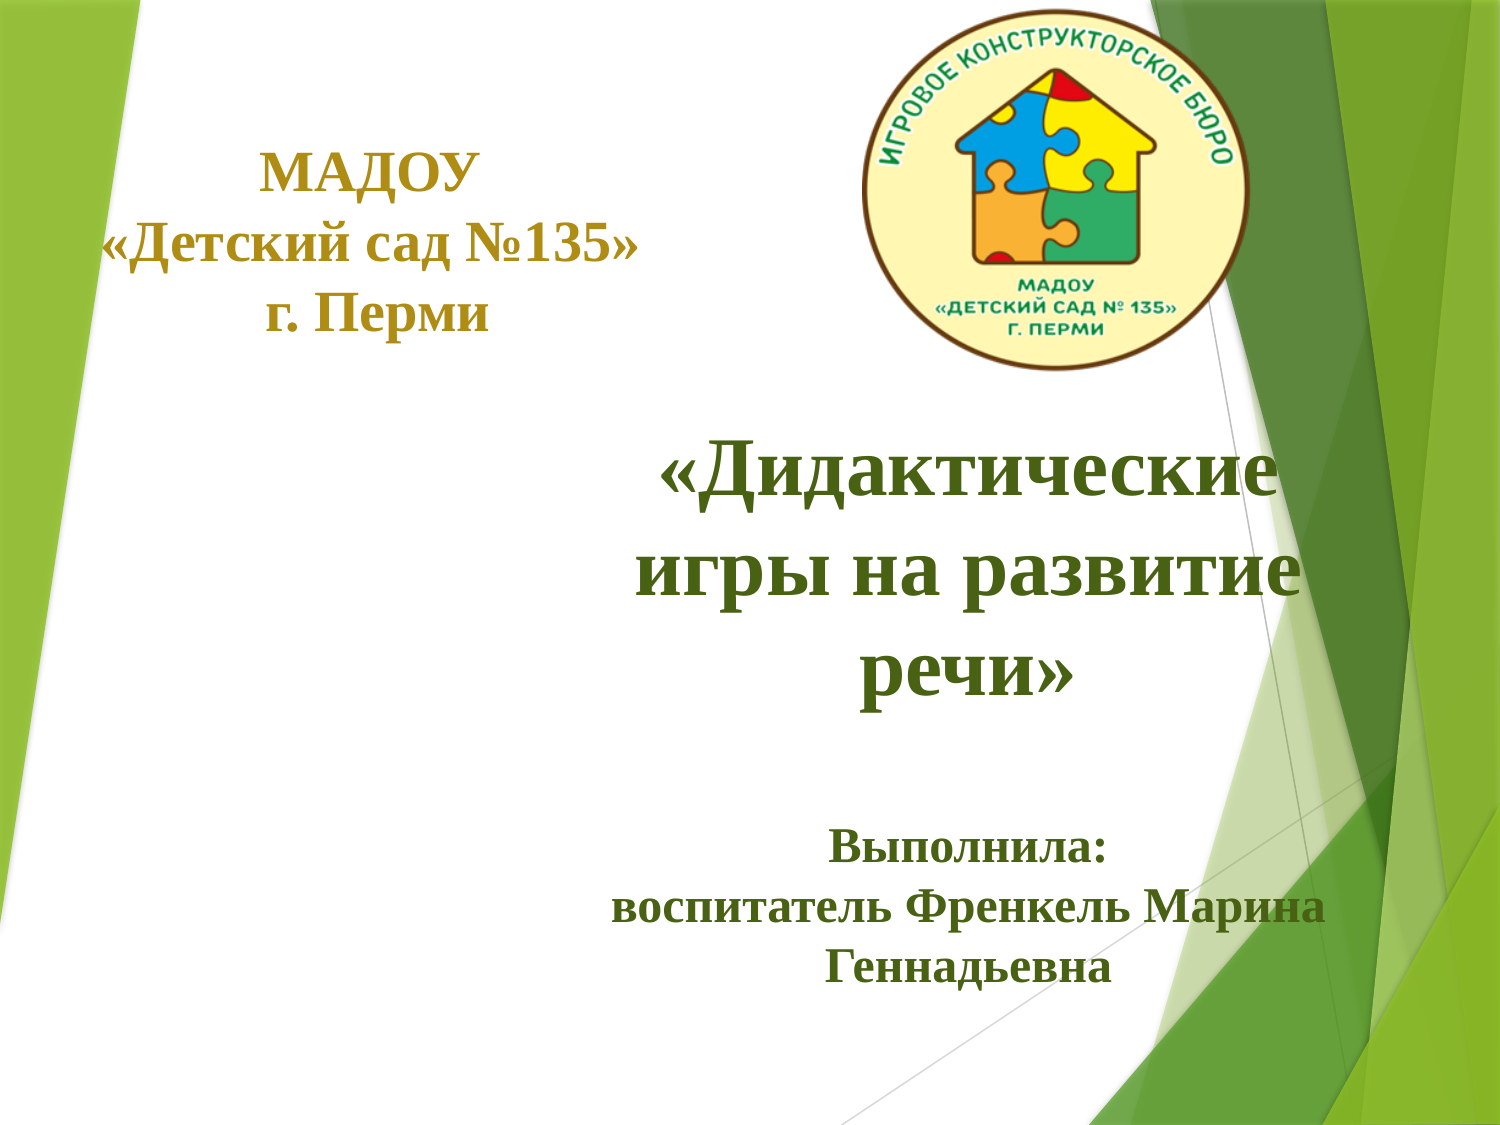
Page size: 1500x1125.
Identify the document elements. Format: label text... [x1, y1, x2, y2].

picture [861, 4, 1252, 374]
title «Дидактические игры на развитие речи» Выполнила: воспитатель Френкель Марина Геннадьевна [584, 515, 1353, 1000]
text_box МАДОУ «Детский сад №135» г. Перми [53, 125, 703, 351]
